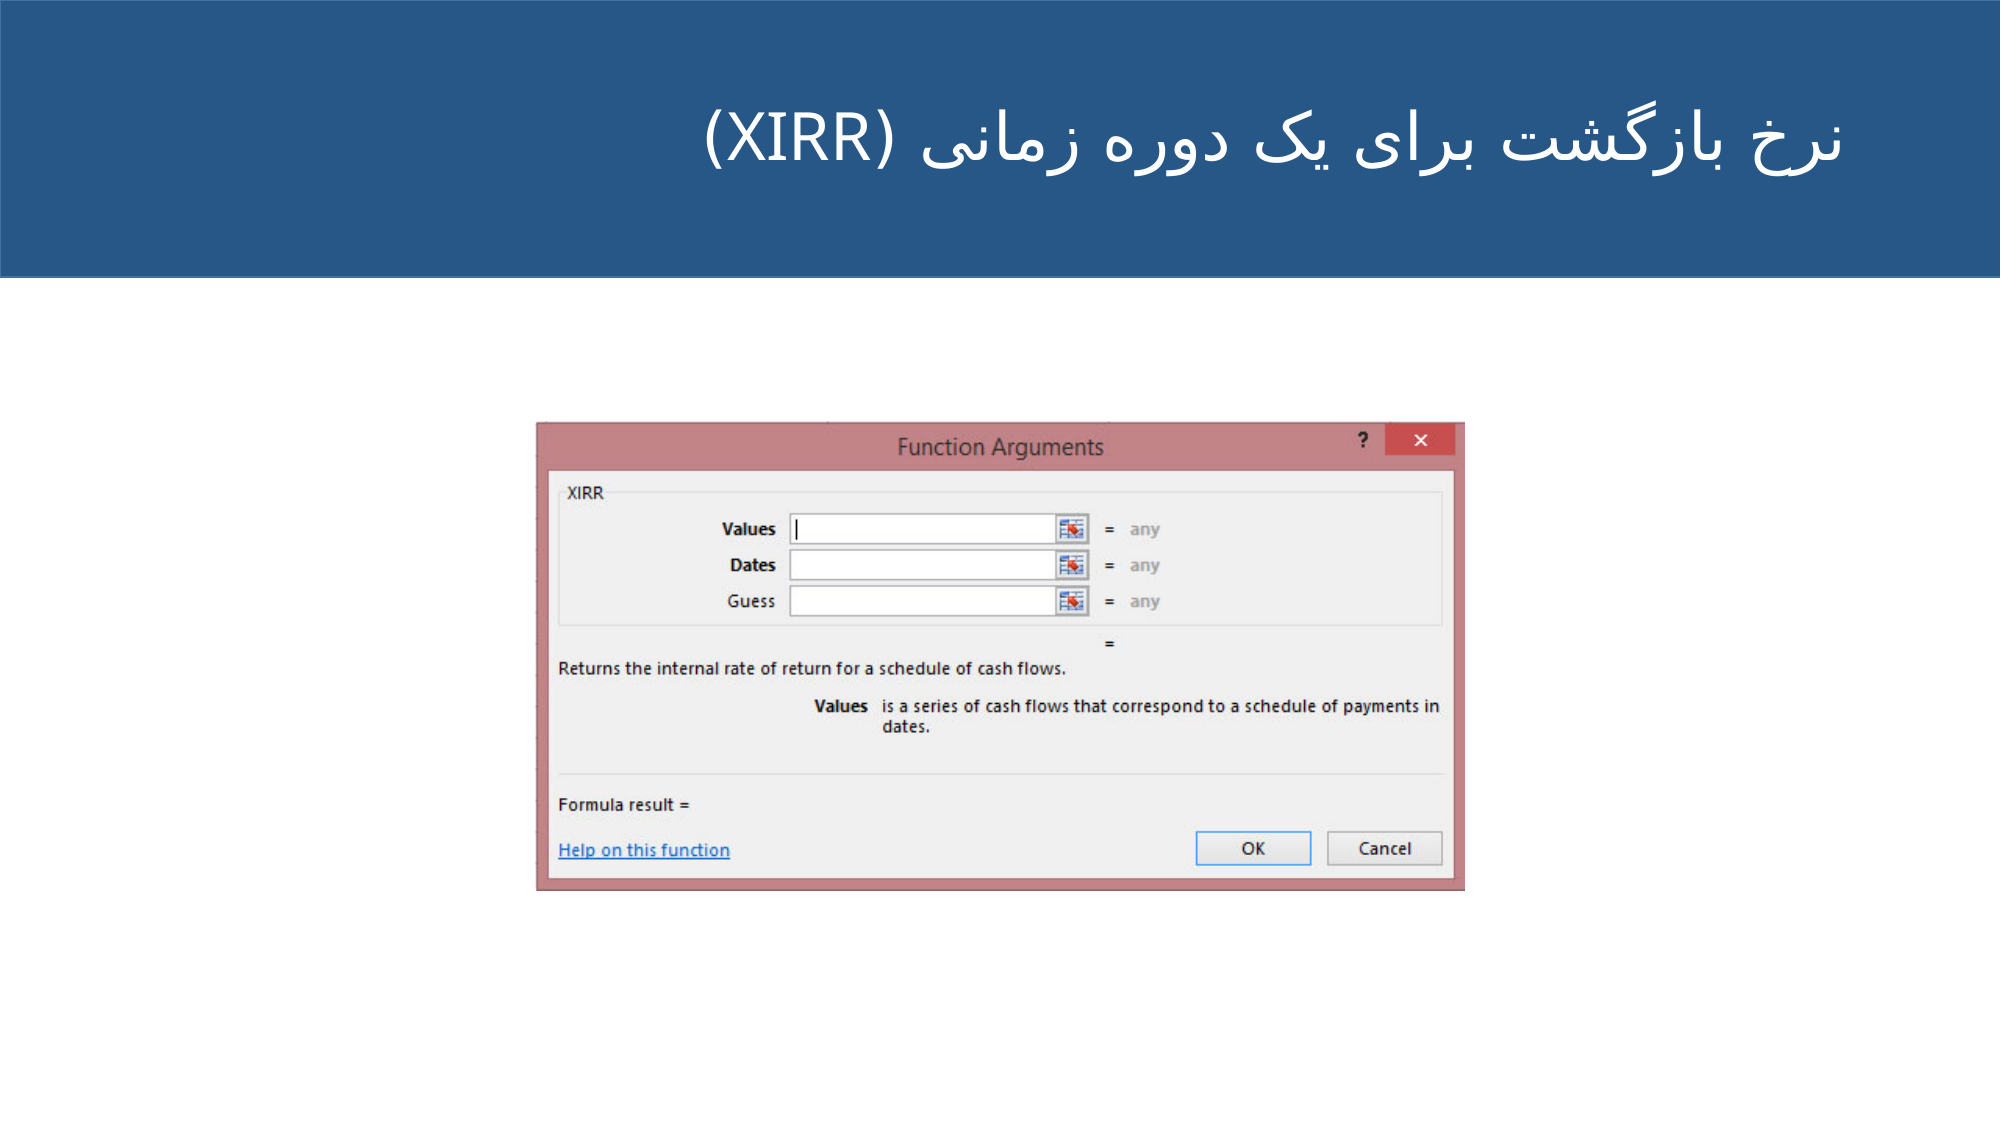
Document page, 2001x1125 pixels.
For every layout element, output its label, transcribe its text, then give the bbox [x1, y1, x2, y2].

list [535, 421, 1465, 891]
title نرخ بازگشت برای یک دوره زمانی (XIRR) [137, 29, 1863, 248]
text_box [0, 0, 2000, 278]
